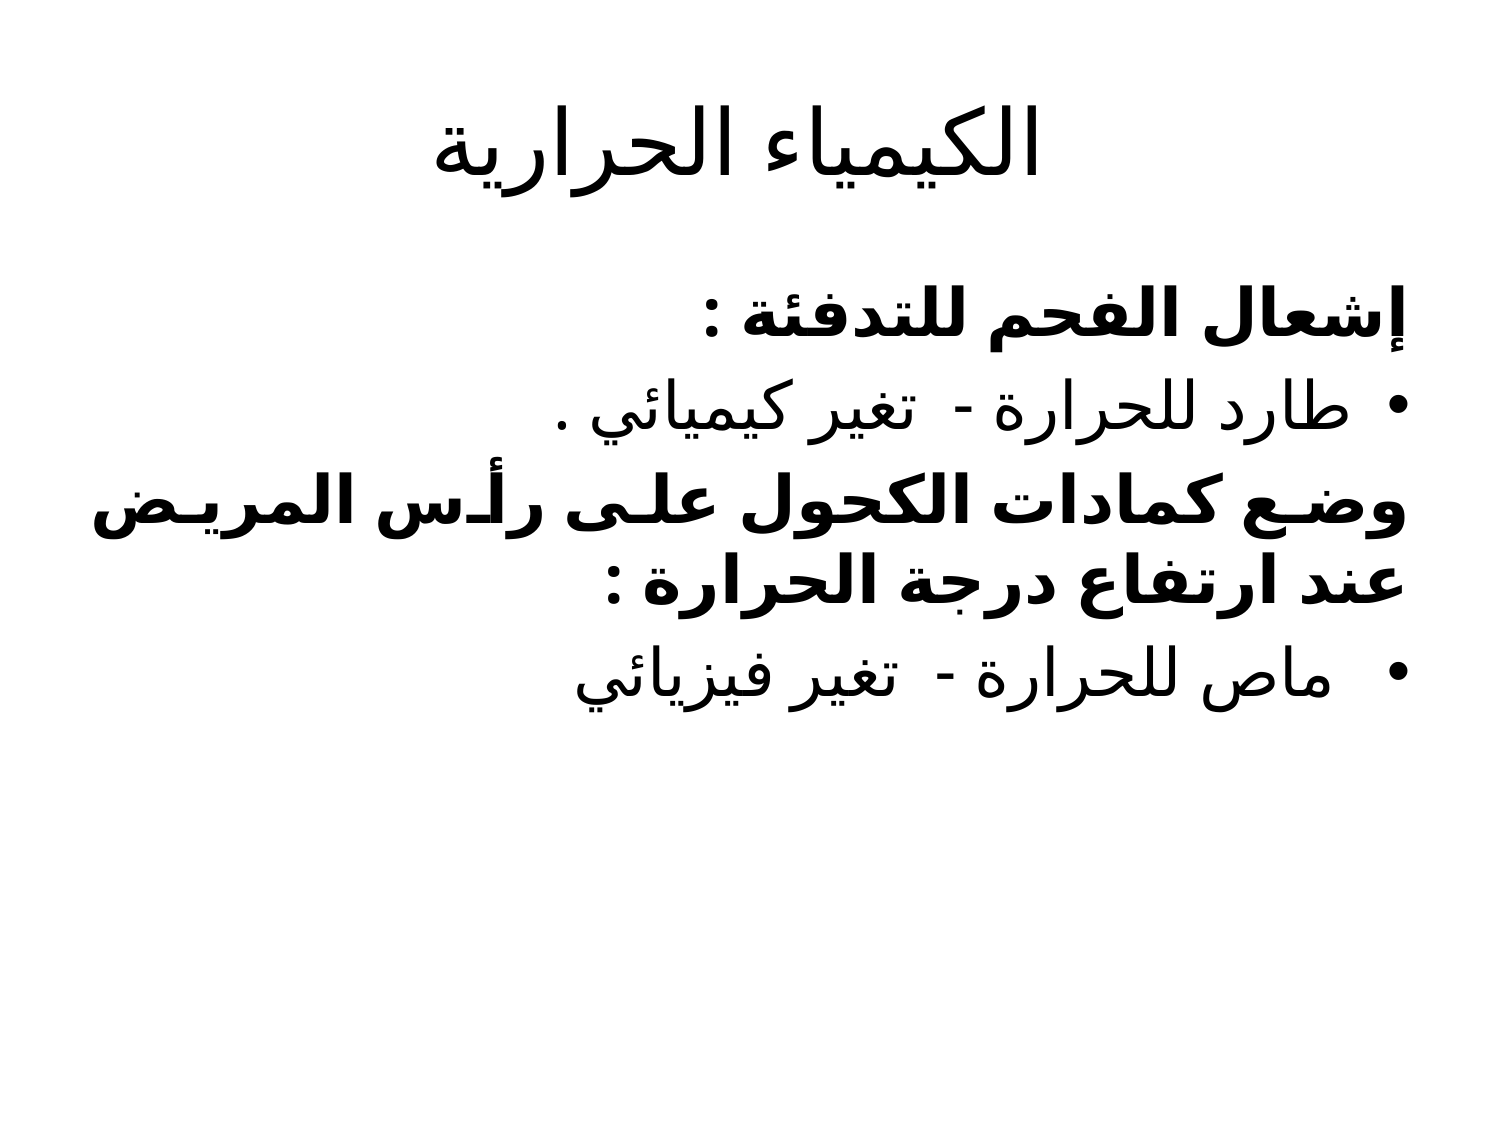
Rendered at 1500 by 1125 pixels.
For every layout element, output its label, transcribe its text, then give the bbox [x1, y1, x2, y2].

list إشعال الفحم للتدفئة : طارد للحرارة - تغير كيميائي . وضع كمادات الكحول على رأس المريض عند ارتفاع درجة الحرارة : ماص للحرارة - تغير فيزيائي [75, 262, 1425, 1005]
title الكيمياء الحرارية [75, 45, 1425, 233]
